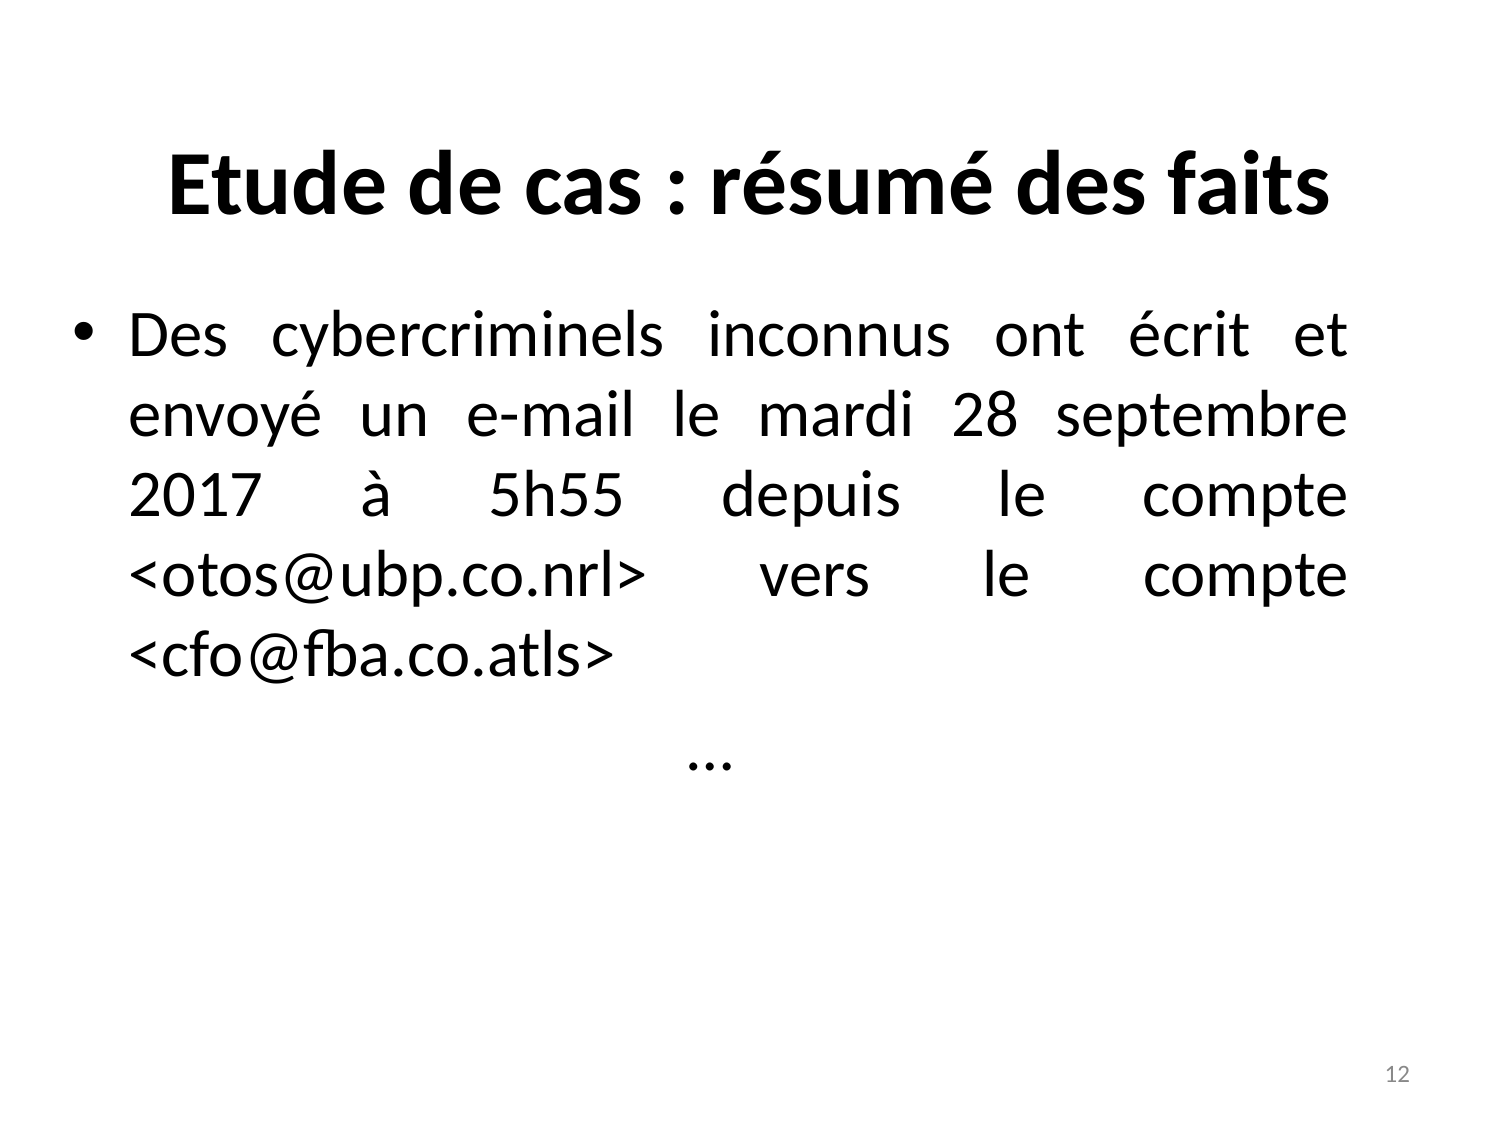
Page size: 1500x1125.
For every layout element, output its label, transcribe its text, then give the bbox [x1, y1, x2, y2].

title Etude de cas : résumé des faits [75, 83, 1425, 272]
text_box Des cybercriminels inconnus ont écrit et envoyé un e-mail le mardi 28 septembre 2017 à 5h55 depuis le compte <otos@ubp.co.nrl> vers le compte <cfo@fba.co.atls> … [57, 282, 1365, 1125]
slide_number 12 [1074, 1042, 1425, 1103]
